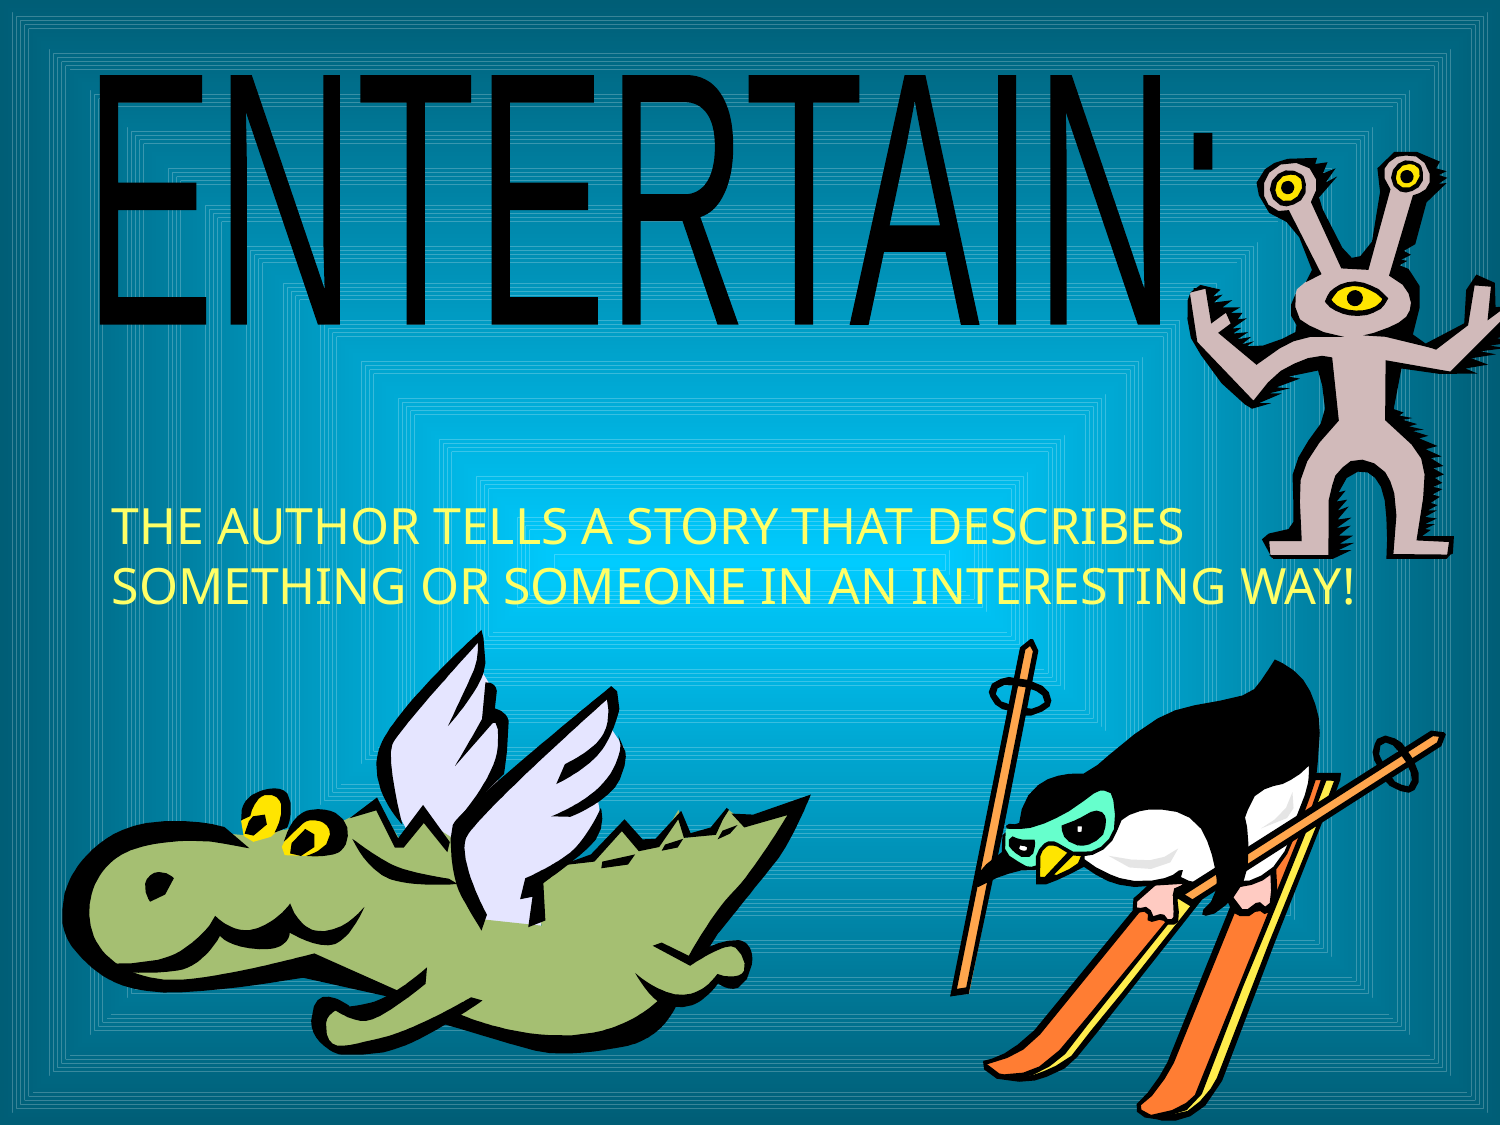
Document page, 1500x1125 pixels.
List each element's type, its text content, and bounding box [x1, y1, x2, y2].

picture [999, 76, 1015, 324]
picture [101, 76, 205, 324]
picture [361, 76, 470, 324]
picture [623, 76, 737, 324]
picture [952, 640, 1444, 1120]
picture [1195, 134, 1211, 168]
picture [851, 76, 978, 324]
picture [1051, 76, 1159, 324]
picture [1189, 153, 1500, 558]
picture [750, 76, 858, 324]
text_box THE AUTHOR TELLS A STORY THAT DESCRIBES SOMETHING OR SOMEONE IN AN INTERESTING WAY! [96, 487, 1371, 623]
picture [493, 76, 597, 324]
picture [232, 76, 339, 324]
picture [62, 633, 808, 1055]
